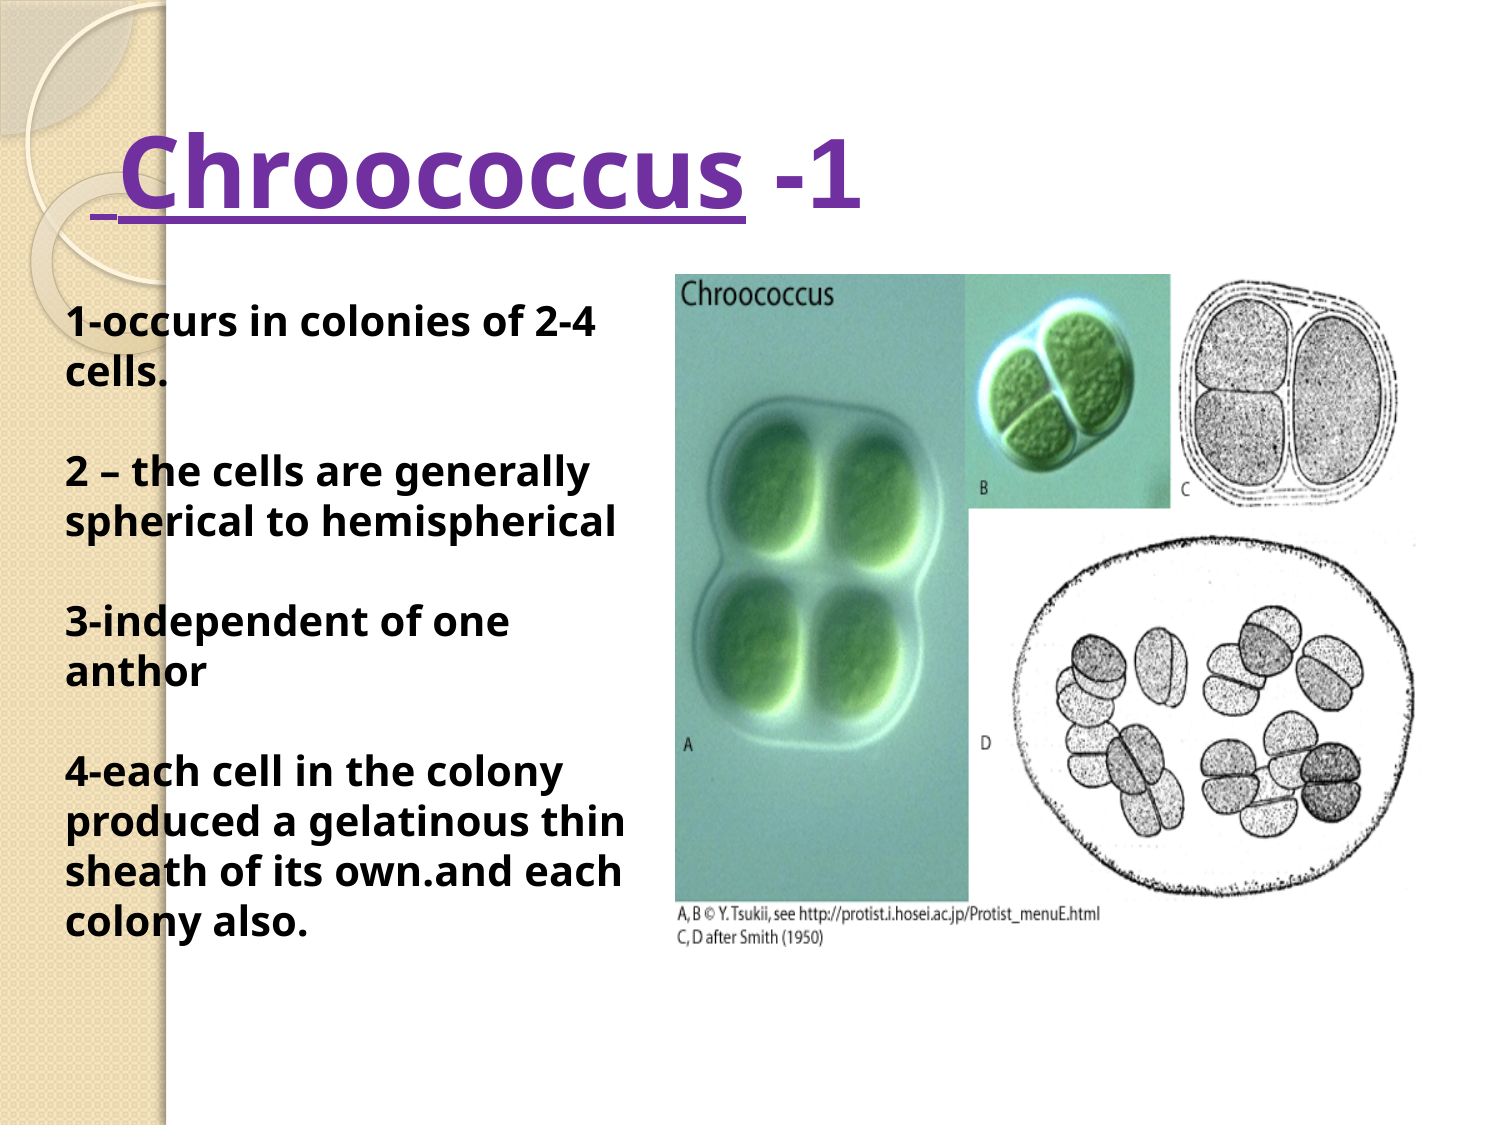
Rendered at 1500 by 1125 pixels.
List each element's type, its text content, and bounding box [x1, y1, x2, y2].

title 1- Chroococcus [75, 87, 1425, 250]
text_box 1-occurs in colonies of 2-4 cells. 2 – the cells are generally spherical to hemispherical 3-independent of one anthor 4-each cell in the colony produced a gelatinous thin sheath of its own.and each colony also. [49, 287, 663, 953]
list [674, 274, 1426, 948]
